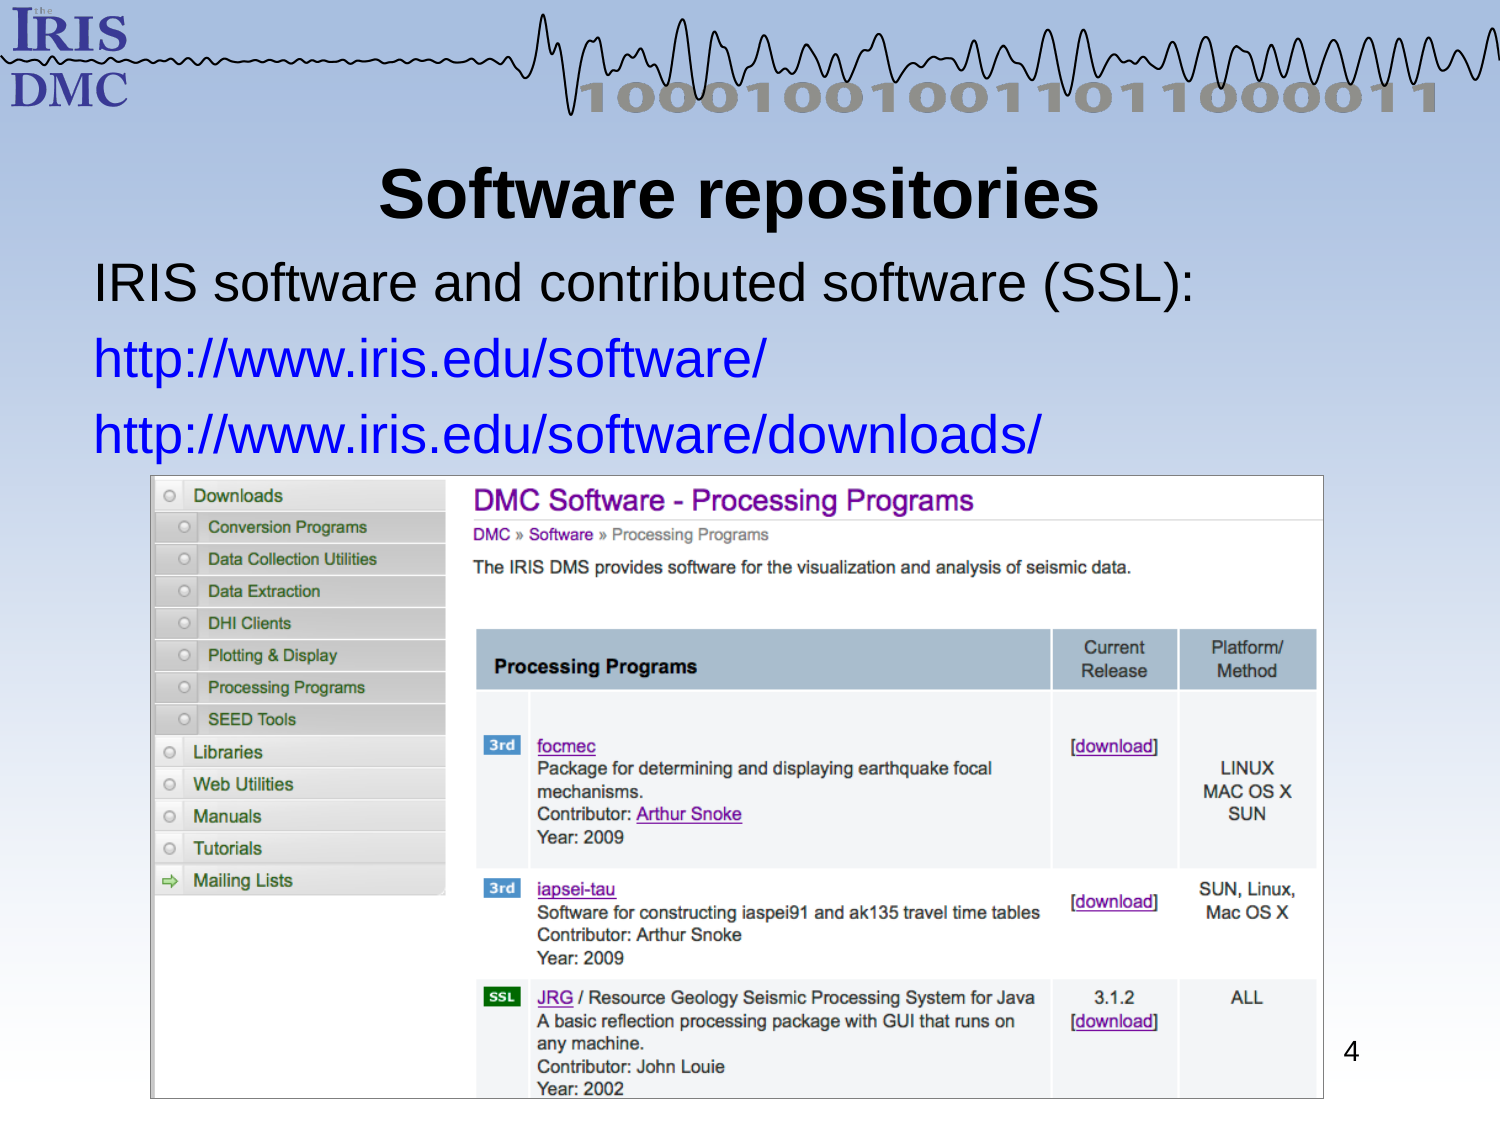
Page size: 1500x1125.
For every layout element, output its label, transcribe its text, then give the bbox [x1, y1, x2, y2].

picture [0, 253, 1500, 1125]
slide_number 4 [1327, 1024, 1376, 1101]
list IRIS software and contributed software (SSL): http://www.iris.edu/software/ http://www.iris.edu/software/downloads/ [77, 239, 1471, 501]
title Software repositories [0, 127, 1500, 253]
picture [0, 0, 1500, 127]
